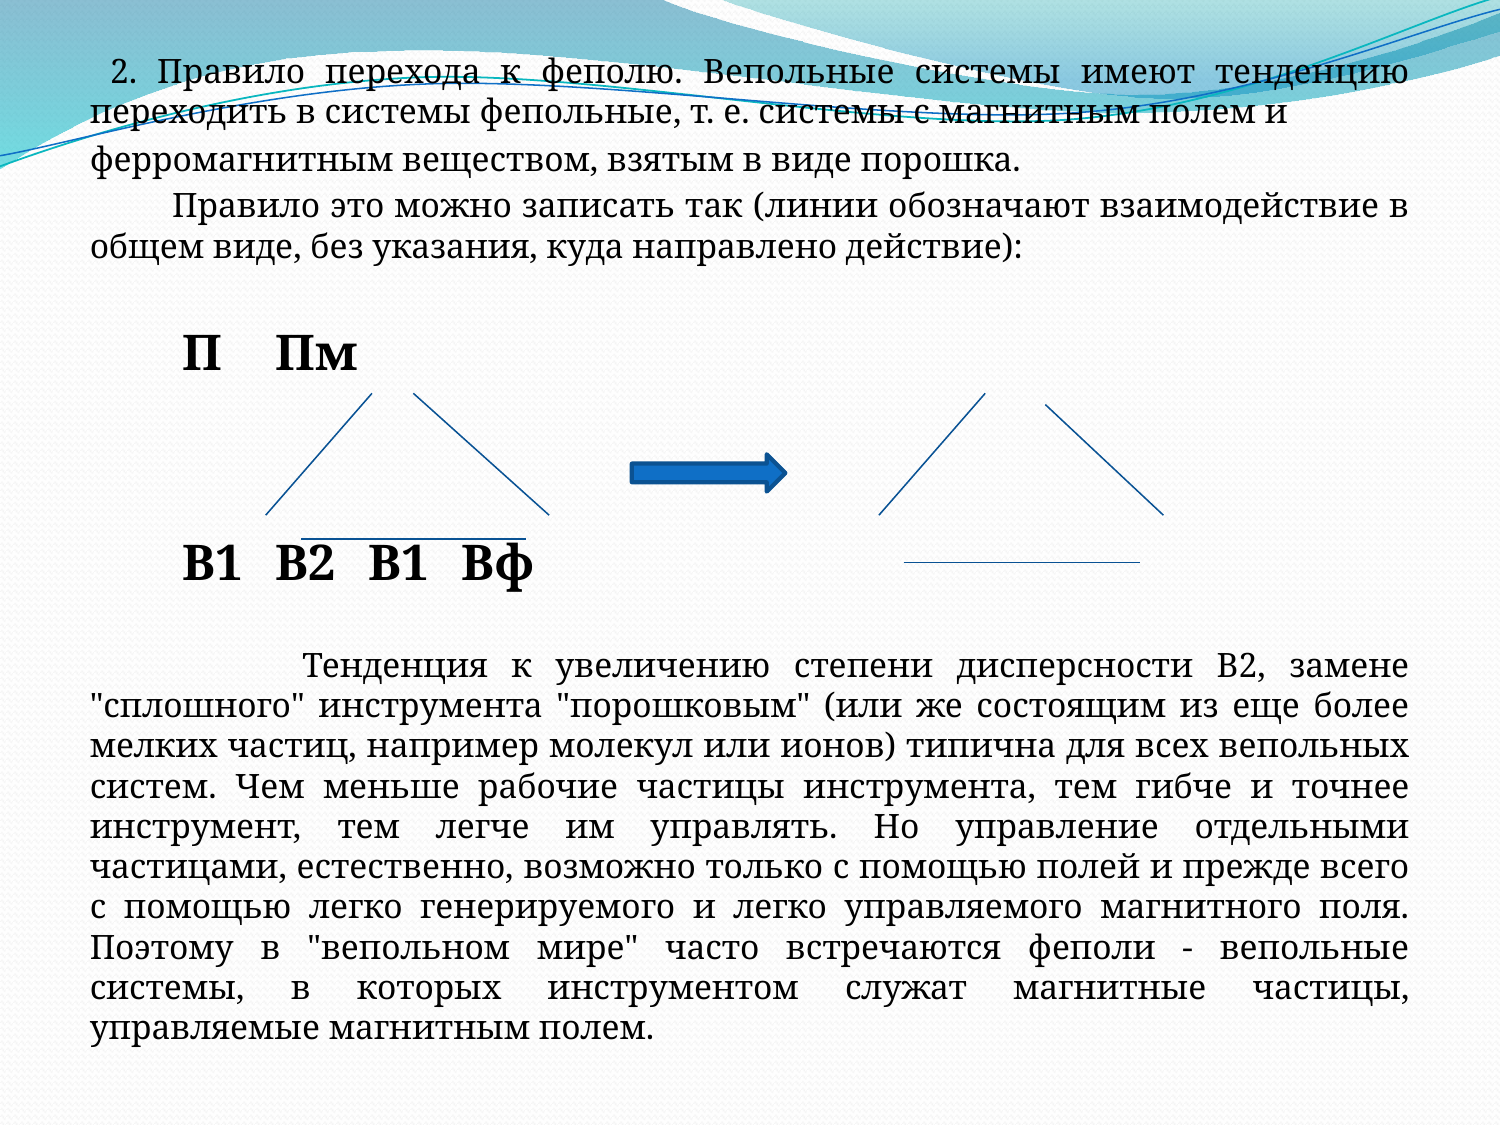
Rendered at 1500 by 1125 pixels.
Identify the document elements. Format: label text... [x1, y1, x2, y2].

text_box [629, 452, 788, 494]
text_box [265, 393, 373, 516]
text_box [1045, 404, 1164, 516]
list 2. Правило перехода к феполю. Вепольные системы имеют тенденцию переходить в системы фепольные, т. е. системы с магнитным полем и ферромагнитным веществом, взятым в виде порошка. Правило это можно записать так (линии обозначают взаимодействие в общем виде, без указания, куда направлено действие): П Пм В1 В2 В1 Вф Тенденция к увеличению степени дисперсности В2, замене "сплошного" инструмента "порошковым" (или же состоящим из еще более мелких частиц, например молекул или ионов) типична для всех вепольных систем. Чем меньше рабочие частицы инструмента, тем гибче и точнее инструмент, тем легче им управлять. Но управление отдельными частицами, естественно, возможно только с помощью полей и прежде всего с помощью легко генерируемого и легко управляемого магнитного поля. Поэтому в "вепольном мире" часто встречаются феполи - вепольные системы, в которых инструментом служат магнитные частицы, управляемые магнитным полем. [75, 42, 1425, 1059]
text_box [878, 393, 986, 516]
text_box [413, 393, 550, 516]
